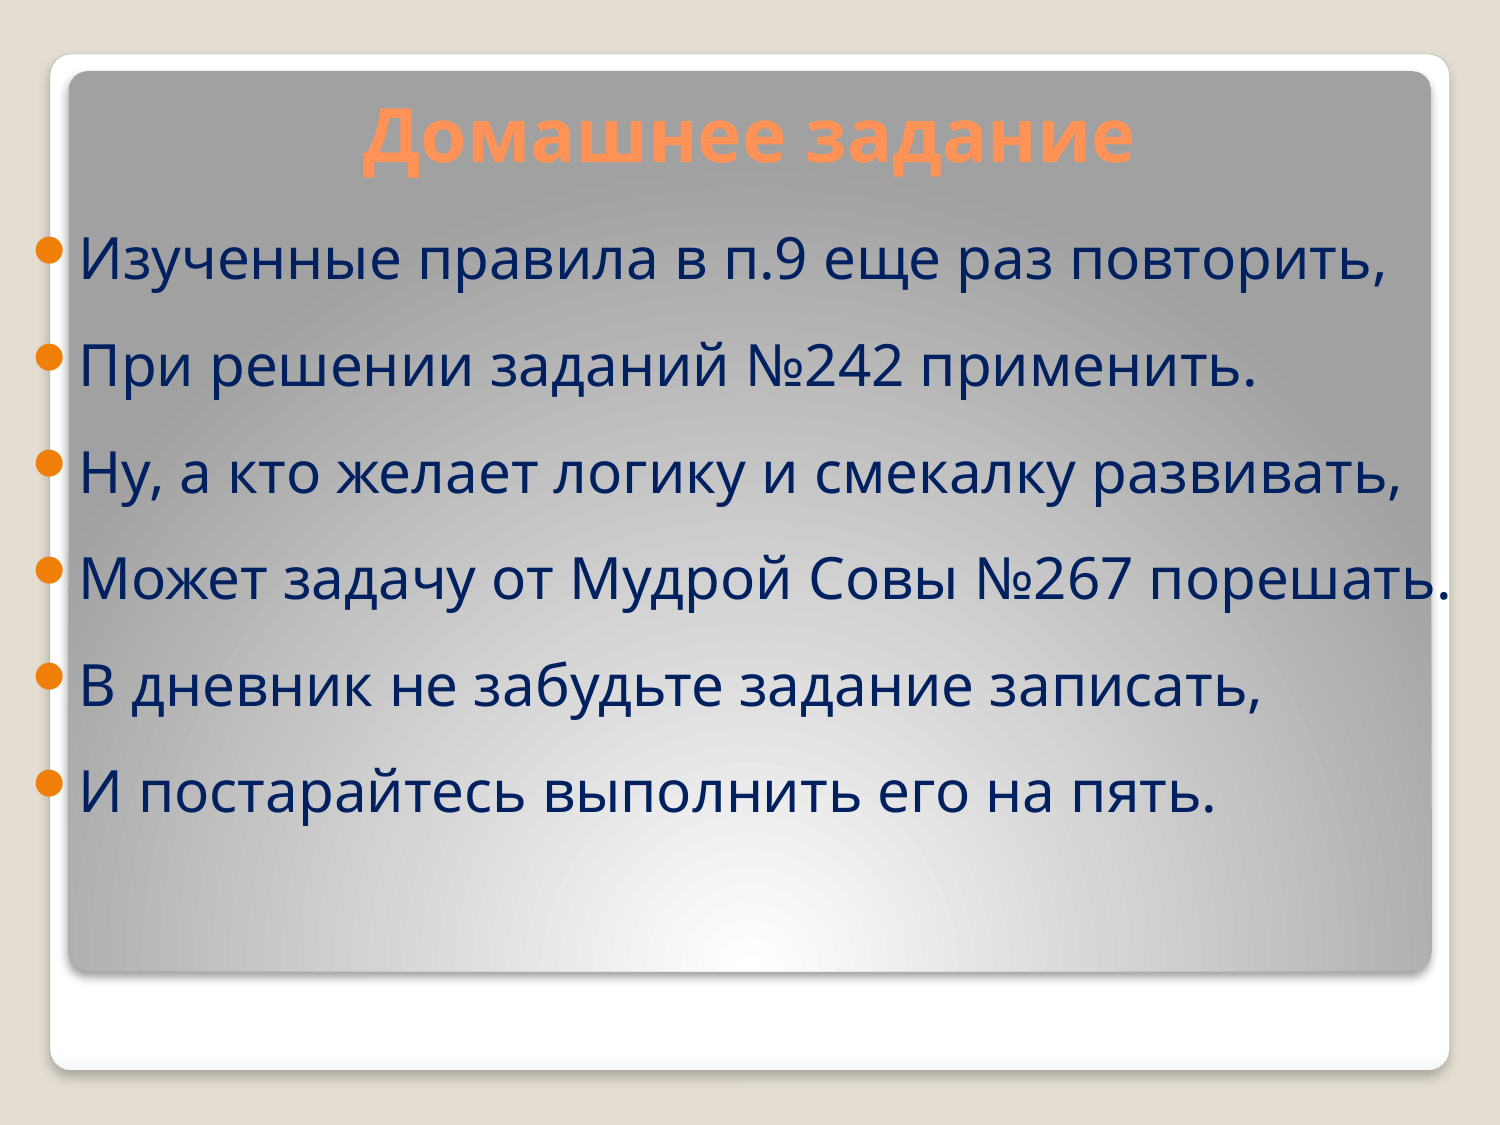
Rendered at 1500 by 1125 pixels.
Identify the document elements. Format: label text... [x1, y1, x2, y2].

list Изученные правила в п.9 еще раз повторить, При решении заданий №242 применить. Ну, а кто желает логику и смекалку развивать, Может задачу от Мудрой Совы №267 порешать. В дневник не забудьте задание записать, И постарайтесь выполнить его на пять. [1, 196, 1500, 1083]
title Домашнее задание [0, 19, 1500, 185]
